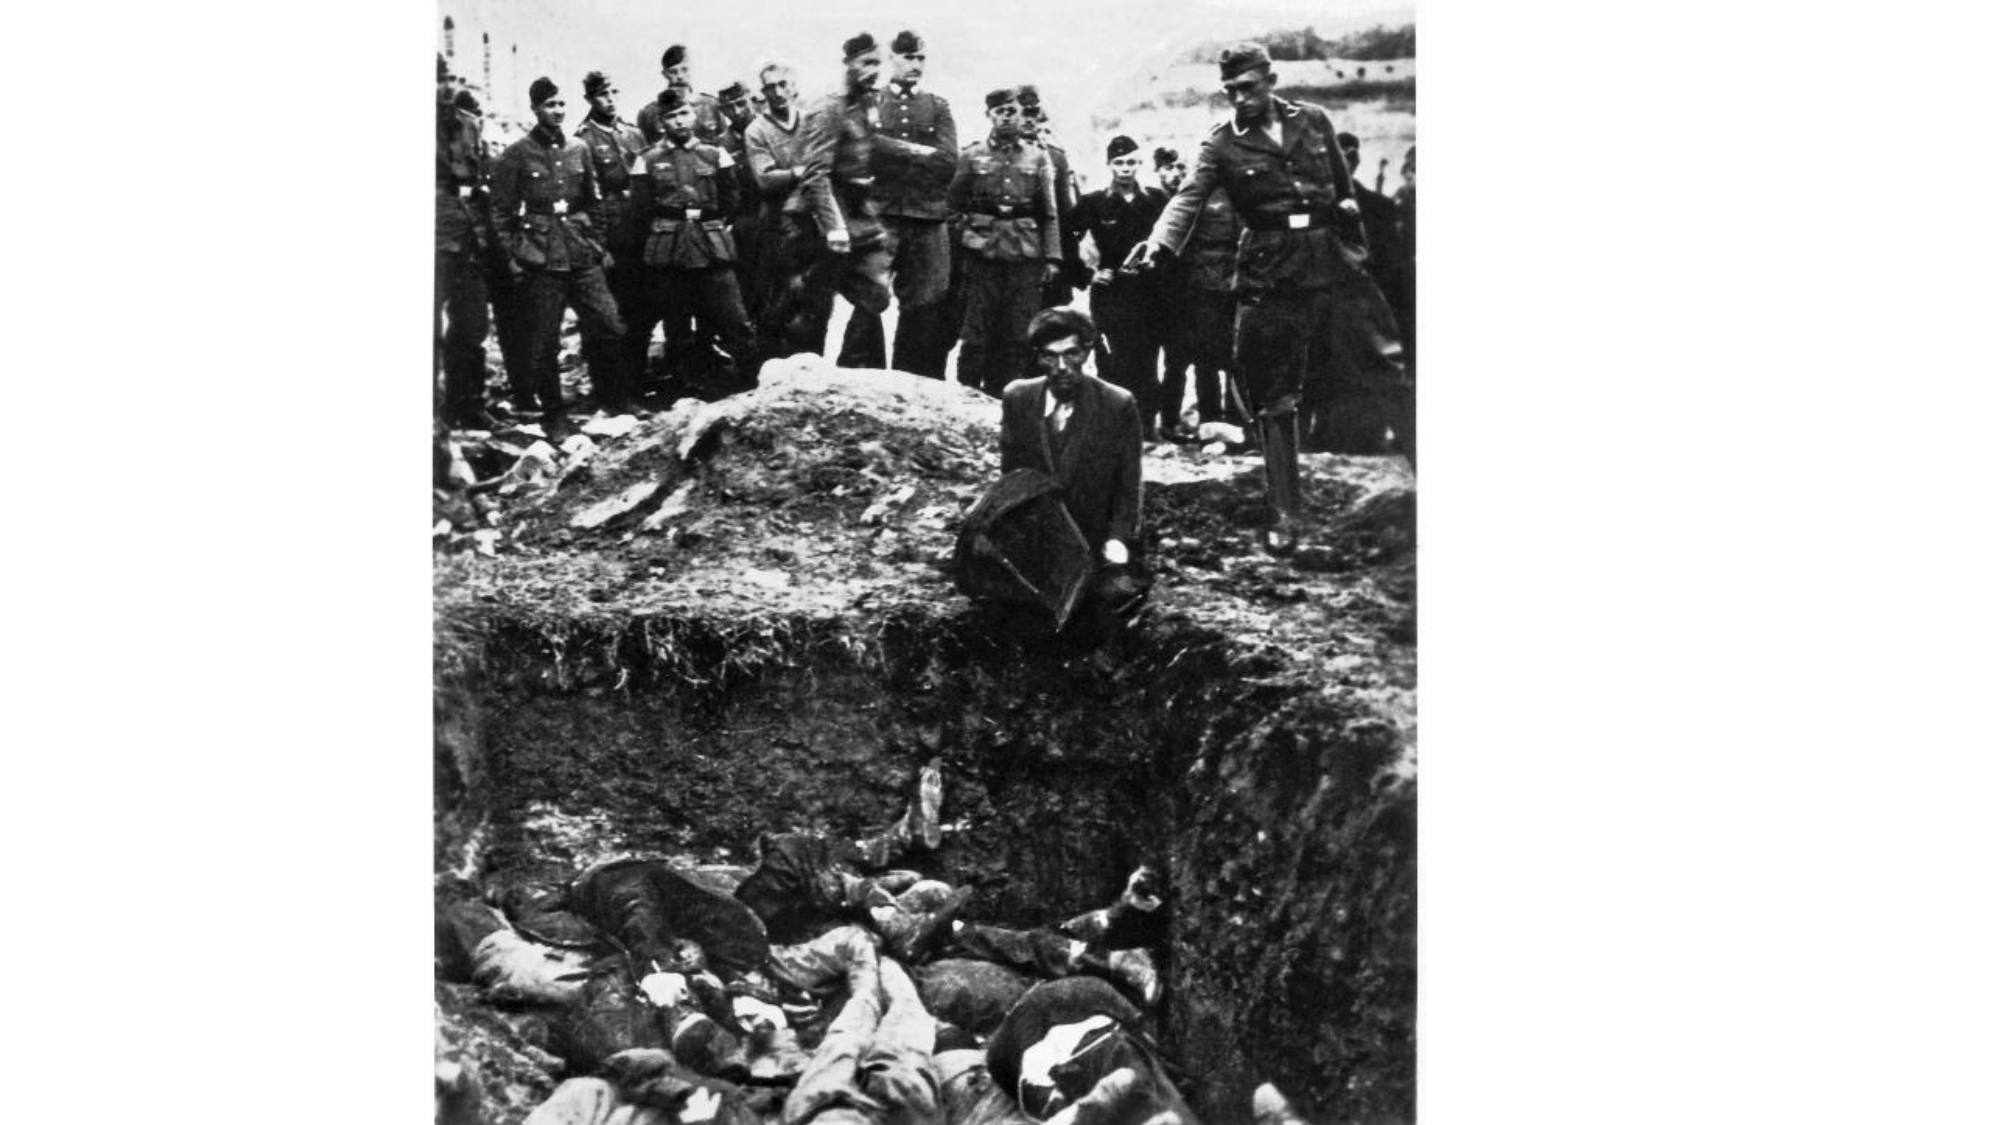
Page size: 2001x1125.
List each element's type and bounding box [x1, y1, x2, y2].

picture [430, 0, 1427, 1125]
